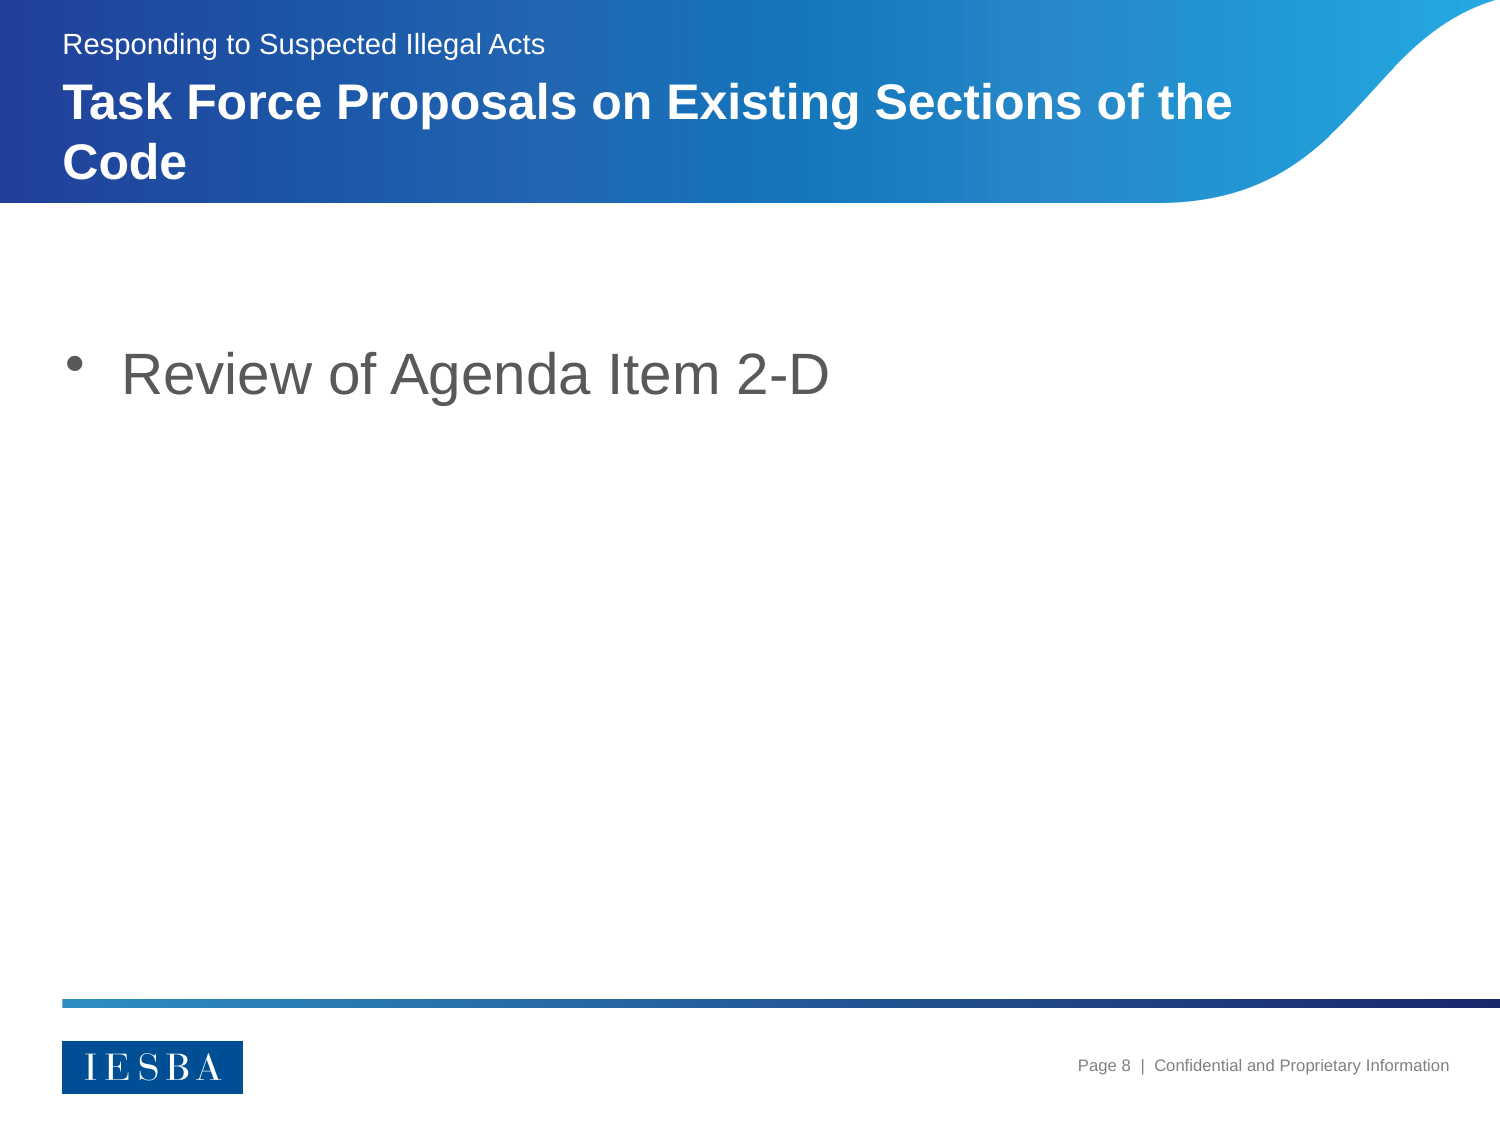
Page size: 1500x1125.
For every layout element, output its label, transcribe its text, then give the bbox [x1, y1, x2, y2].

list Review of Agenda Item 2-D [50, 237, 1438, 988]
picture [62, 1041, 243, 1094]
picture [0, 0, 1497, 203]
title Task Force Proposals on Existing Sections of the Code [62, 75, 1300, 184]
subtitle Responding to Suspected Illegal Acts [62, 24, 575, 80]
